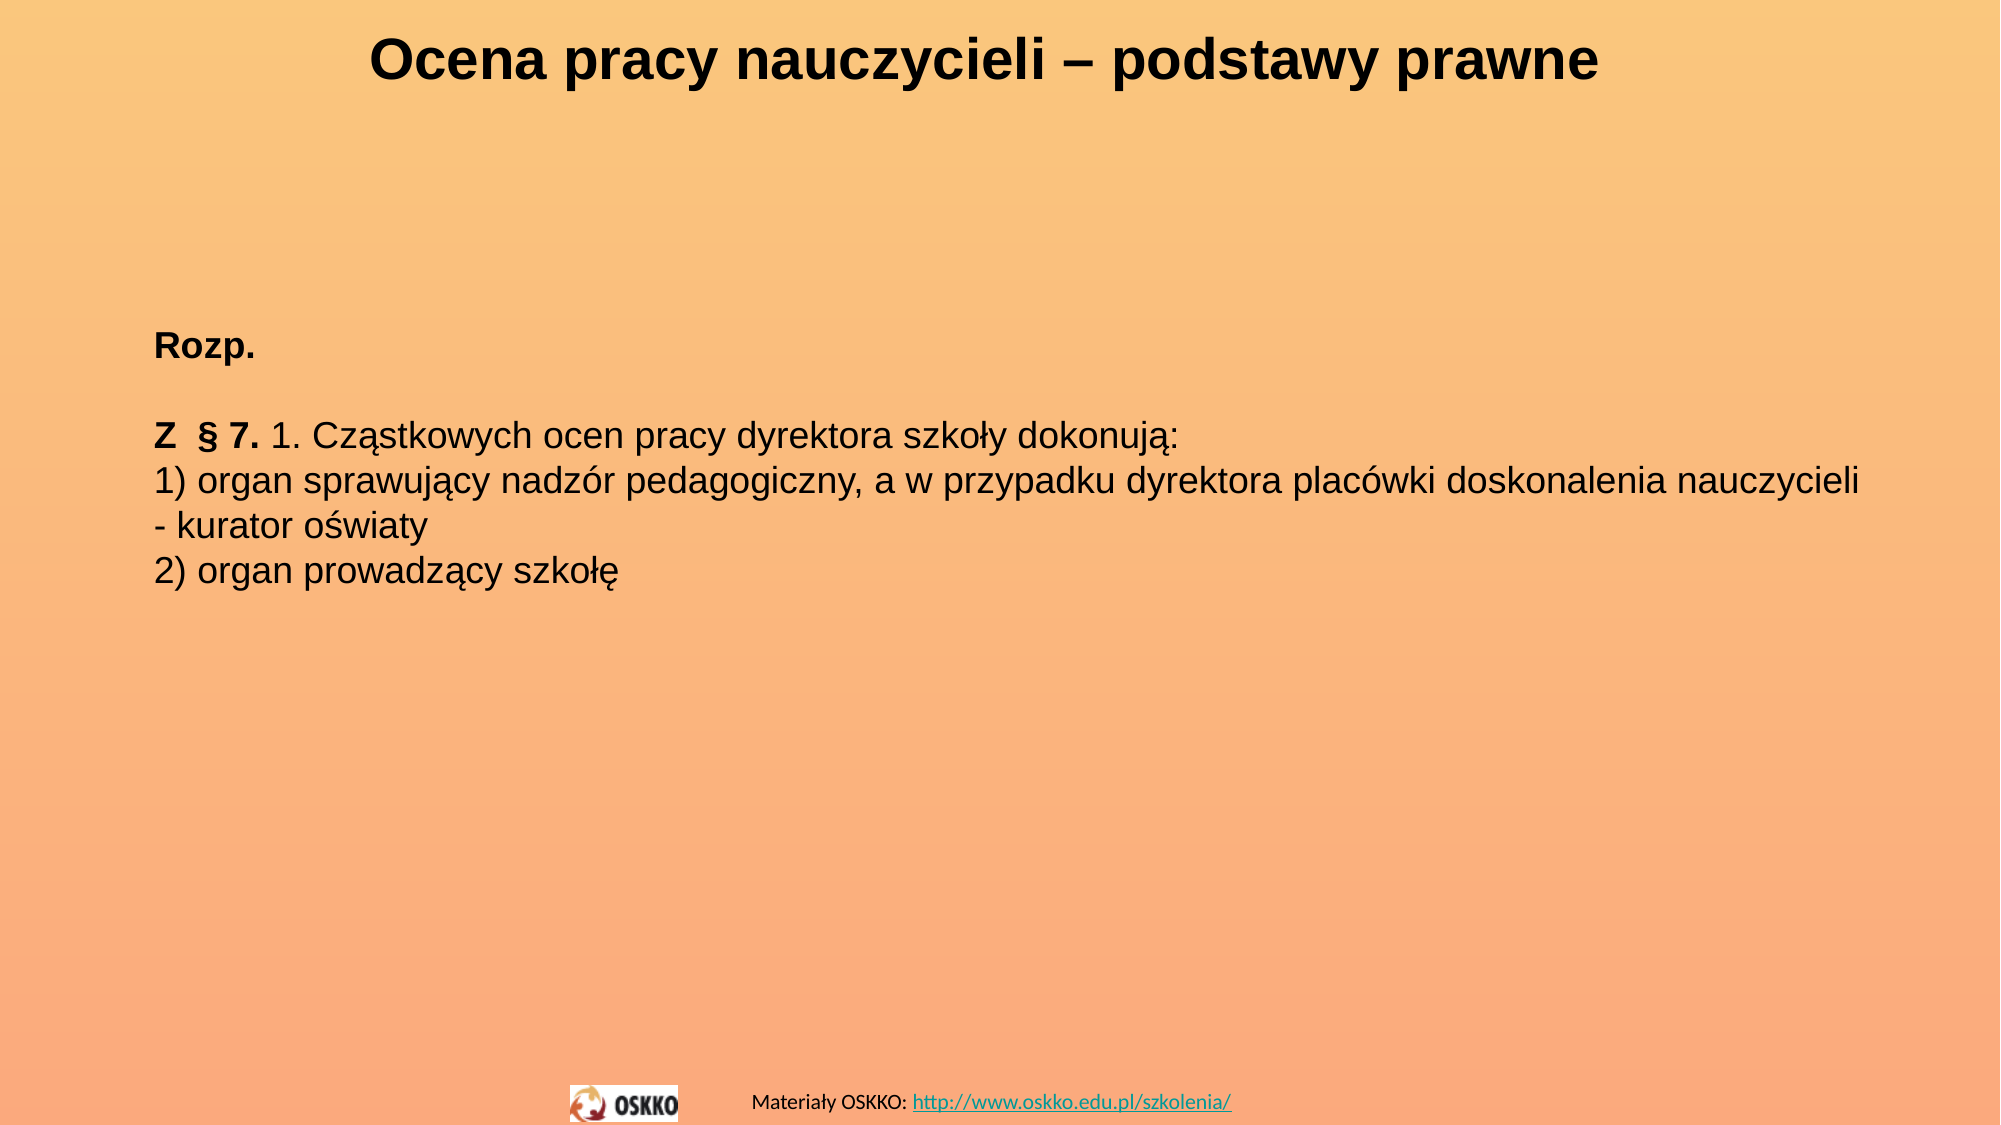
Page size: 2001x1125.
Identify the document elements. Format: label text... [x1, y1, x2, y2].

picture [570, 1085, 678, 1123]
text_box Rozp. Z § 7. 1. Cząstkowych ocen pracy dyrektora szkoły dokonują: 1) organ sprawujący nadzór pedagogiczny, a w przypadku dyrektora placówki doskonalenia nauczycieli - kurator oświaty 2) organ prowadzący szkołę [138, 268, 1886, 599]
text_box Materiały OSKKO: http://www.oskko.edu.pl/szkolenia/ [493, 1080, 1505, 1122]
text_box Ocena pracy nauczycieli – podstawy prawne [249, 13, 1721, 144]
